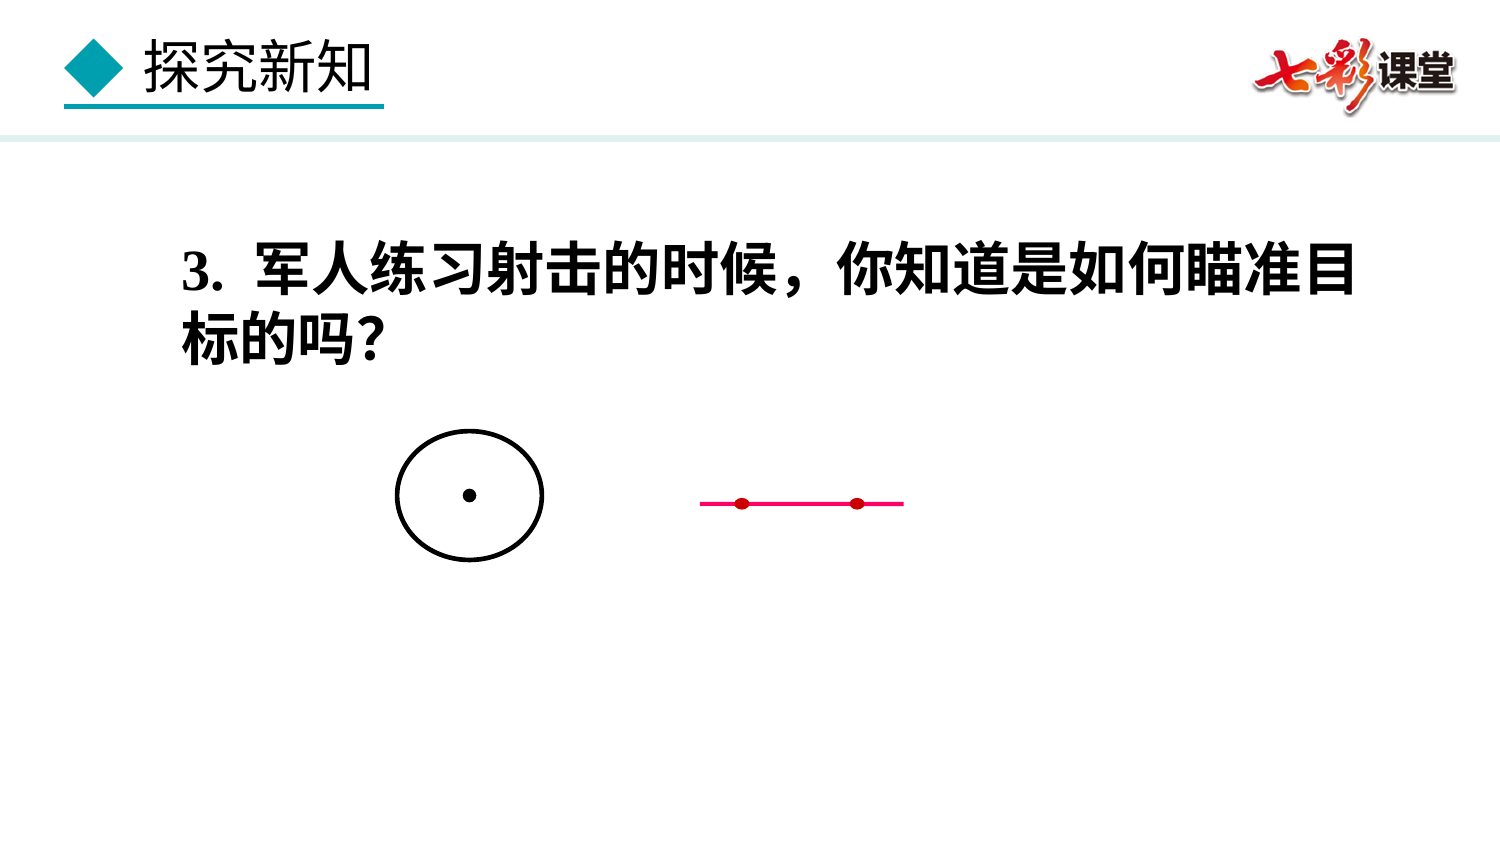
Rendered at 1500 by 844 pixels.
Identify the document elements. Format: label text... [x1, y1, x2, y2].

text_box 3. 军人练习射击的时候，你知道是如何瞄准目标的吗？ [166, 224, 1388, 380]
text_box [850, 498, 864, 509]
text_box [735, 498, 749, 509]
picture [1249, 32, 1461, 118]
text_box [397, 431, 542, 560]
